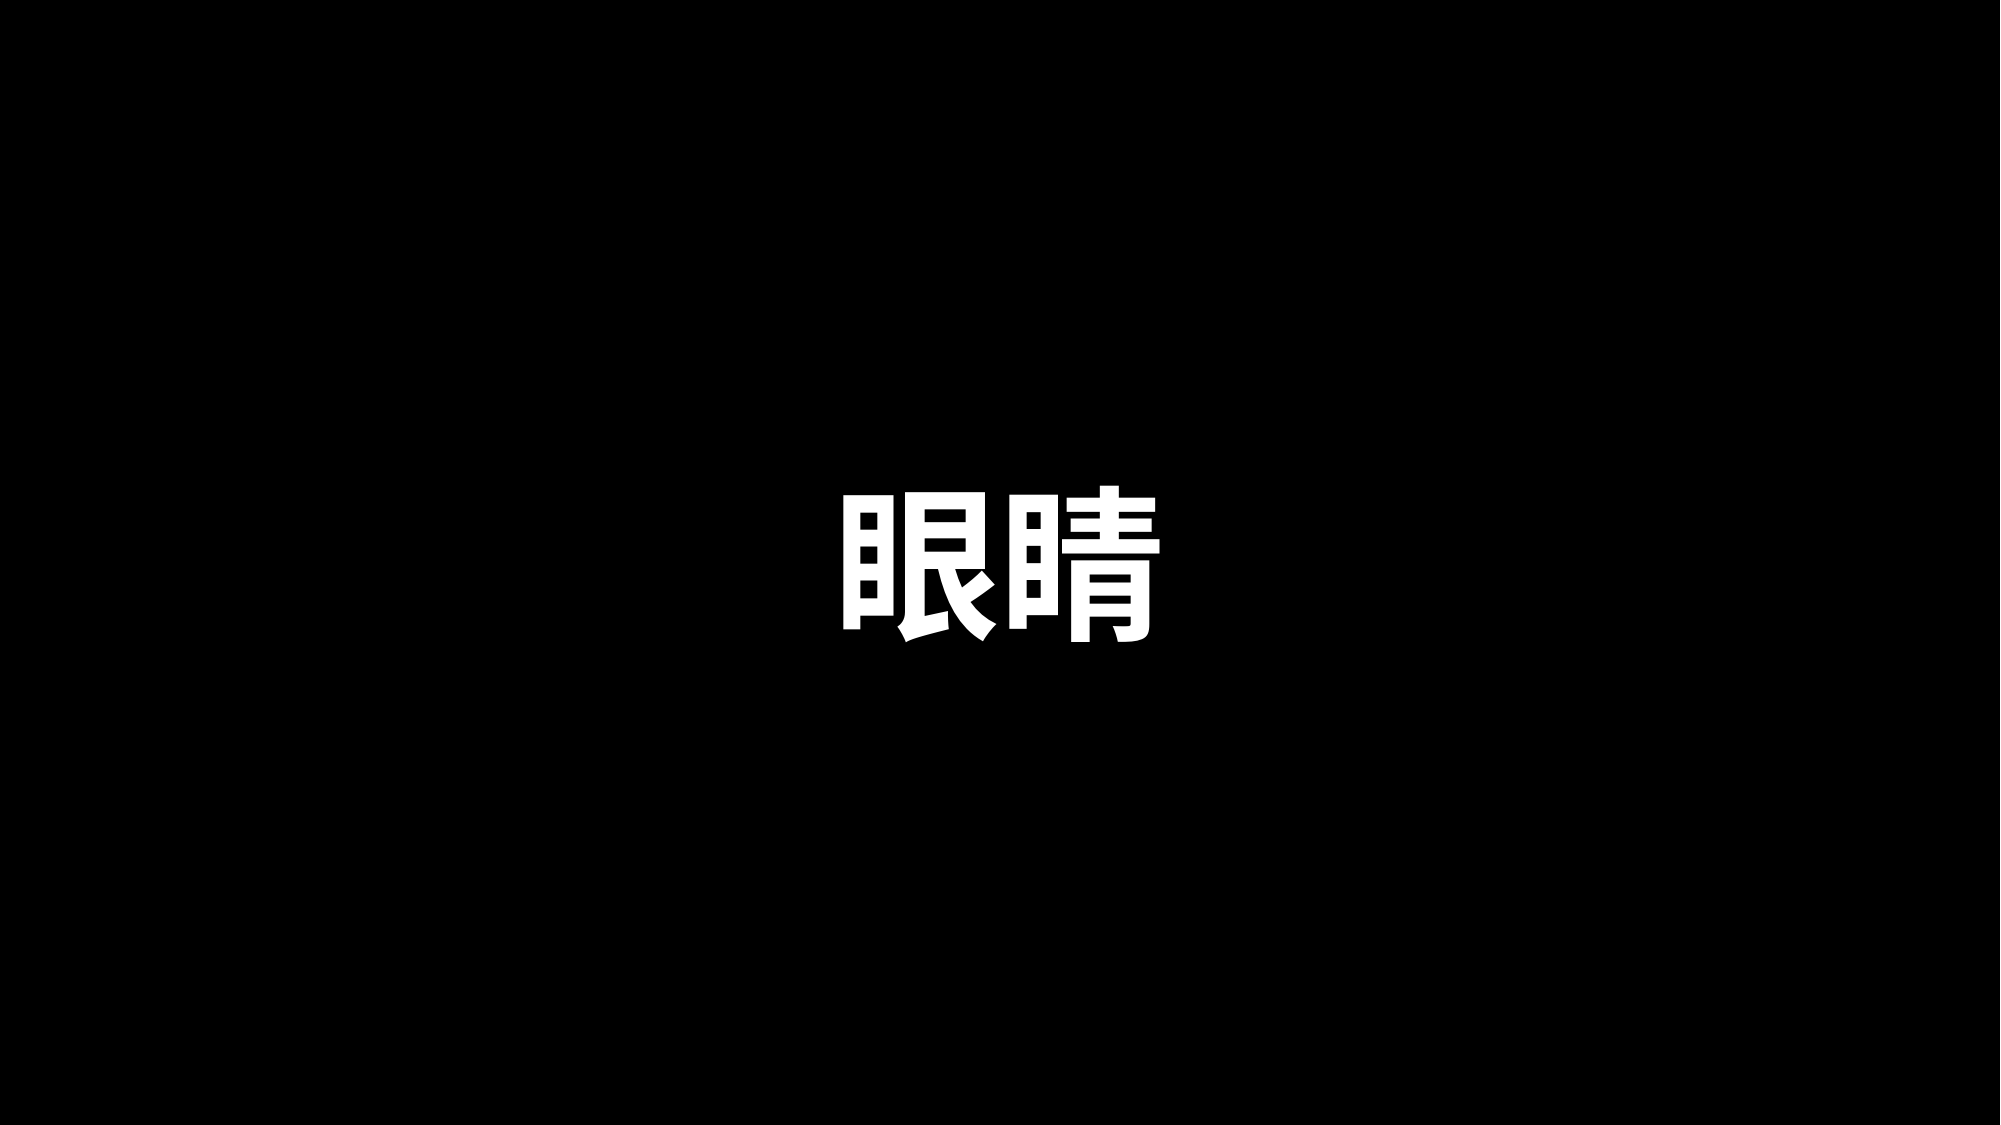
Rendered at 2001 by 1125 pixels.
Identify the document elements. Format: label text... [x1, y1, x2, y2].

text_box 眼睛 [815, 453, 1185, 669]
